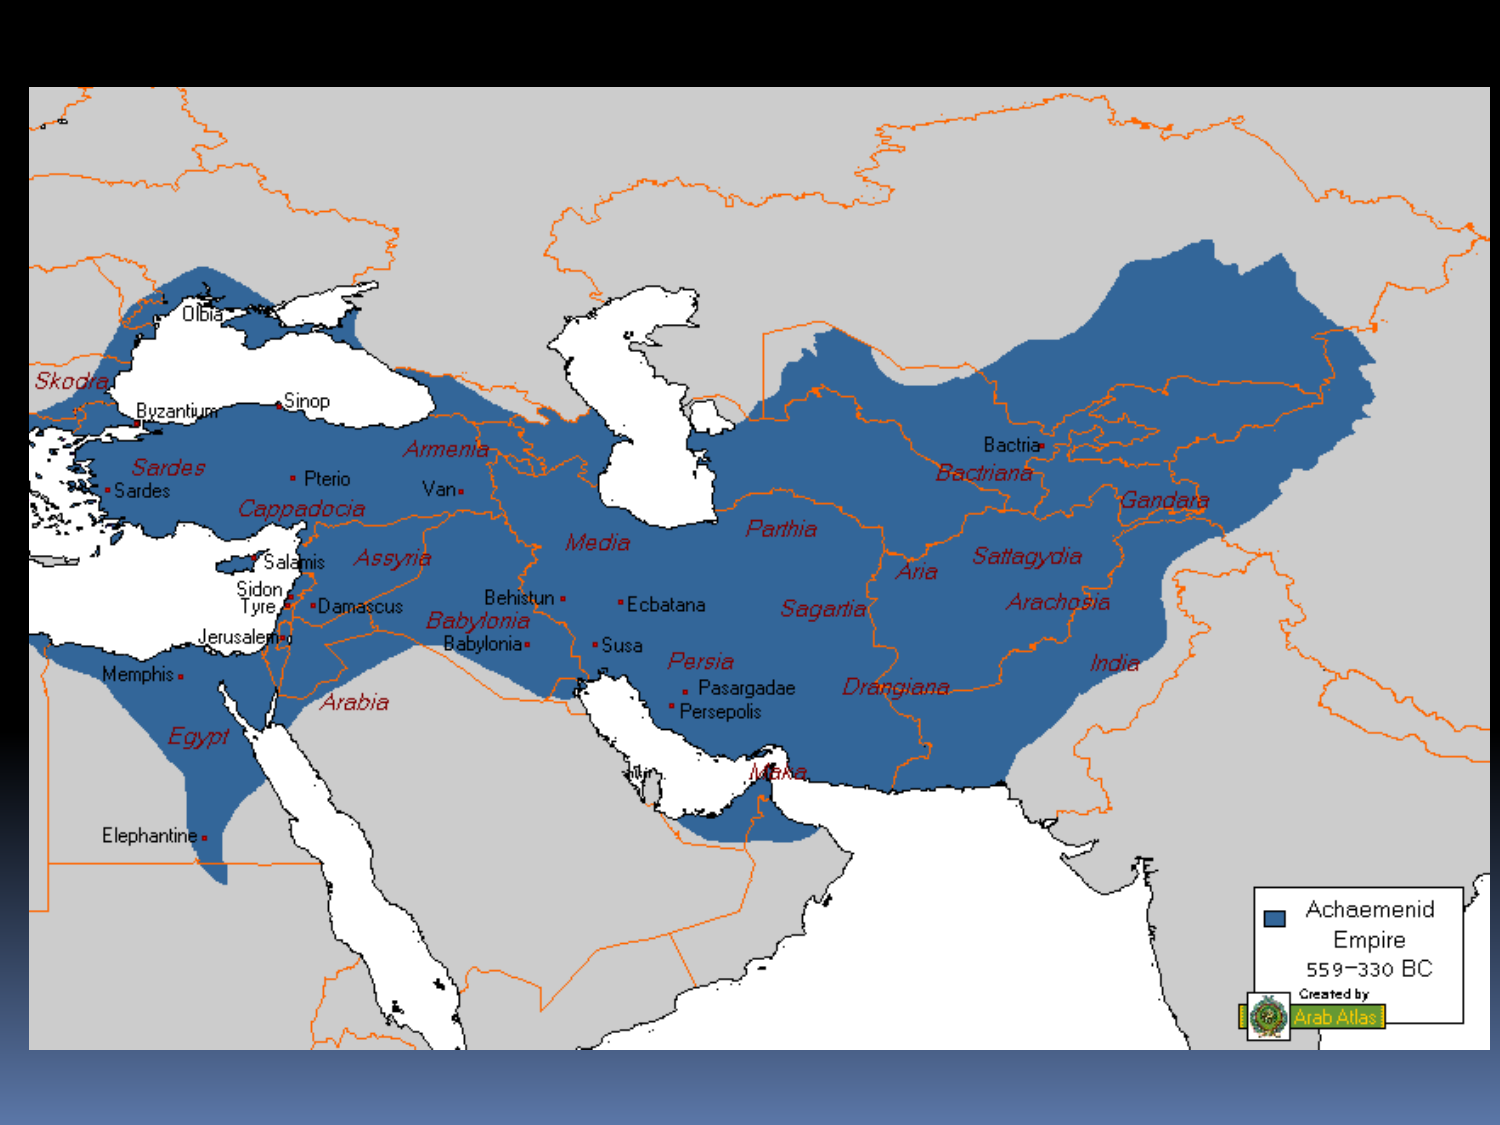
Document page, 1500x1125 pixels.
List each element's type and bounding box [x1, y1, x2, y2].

picture [29, 86, 1490, 1051]
